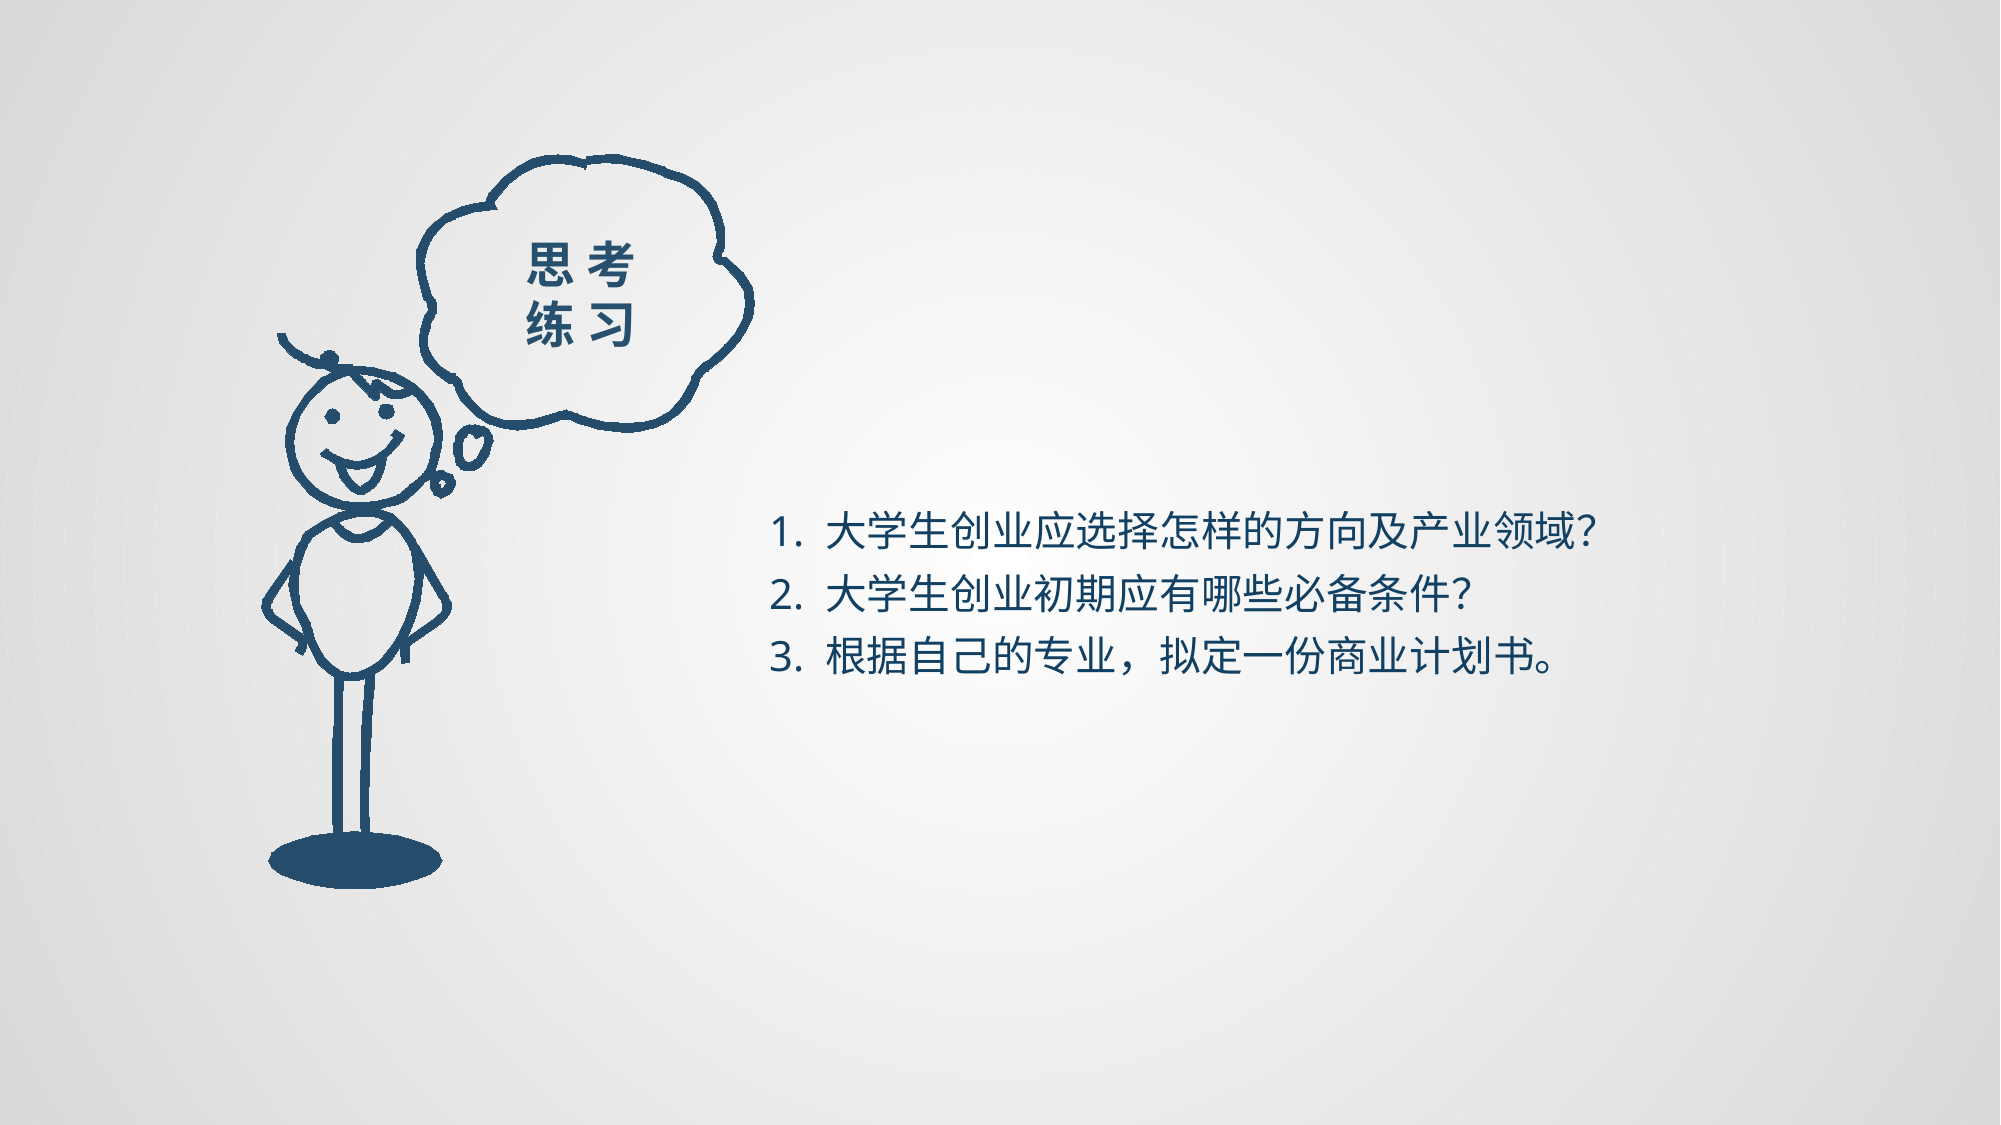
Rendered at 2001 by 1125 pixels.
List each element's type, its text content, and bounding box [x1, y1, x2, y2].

text_box 1. 大学生创业应选择怎样的方向及产业领域？ 2. 大学生创业初期应有哪些必备条件？ 3. 根据自己的专业，拟定一份商业计划书。 [755, 498, 1654, 688]
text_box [261, 154, 755, 889]
